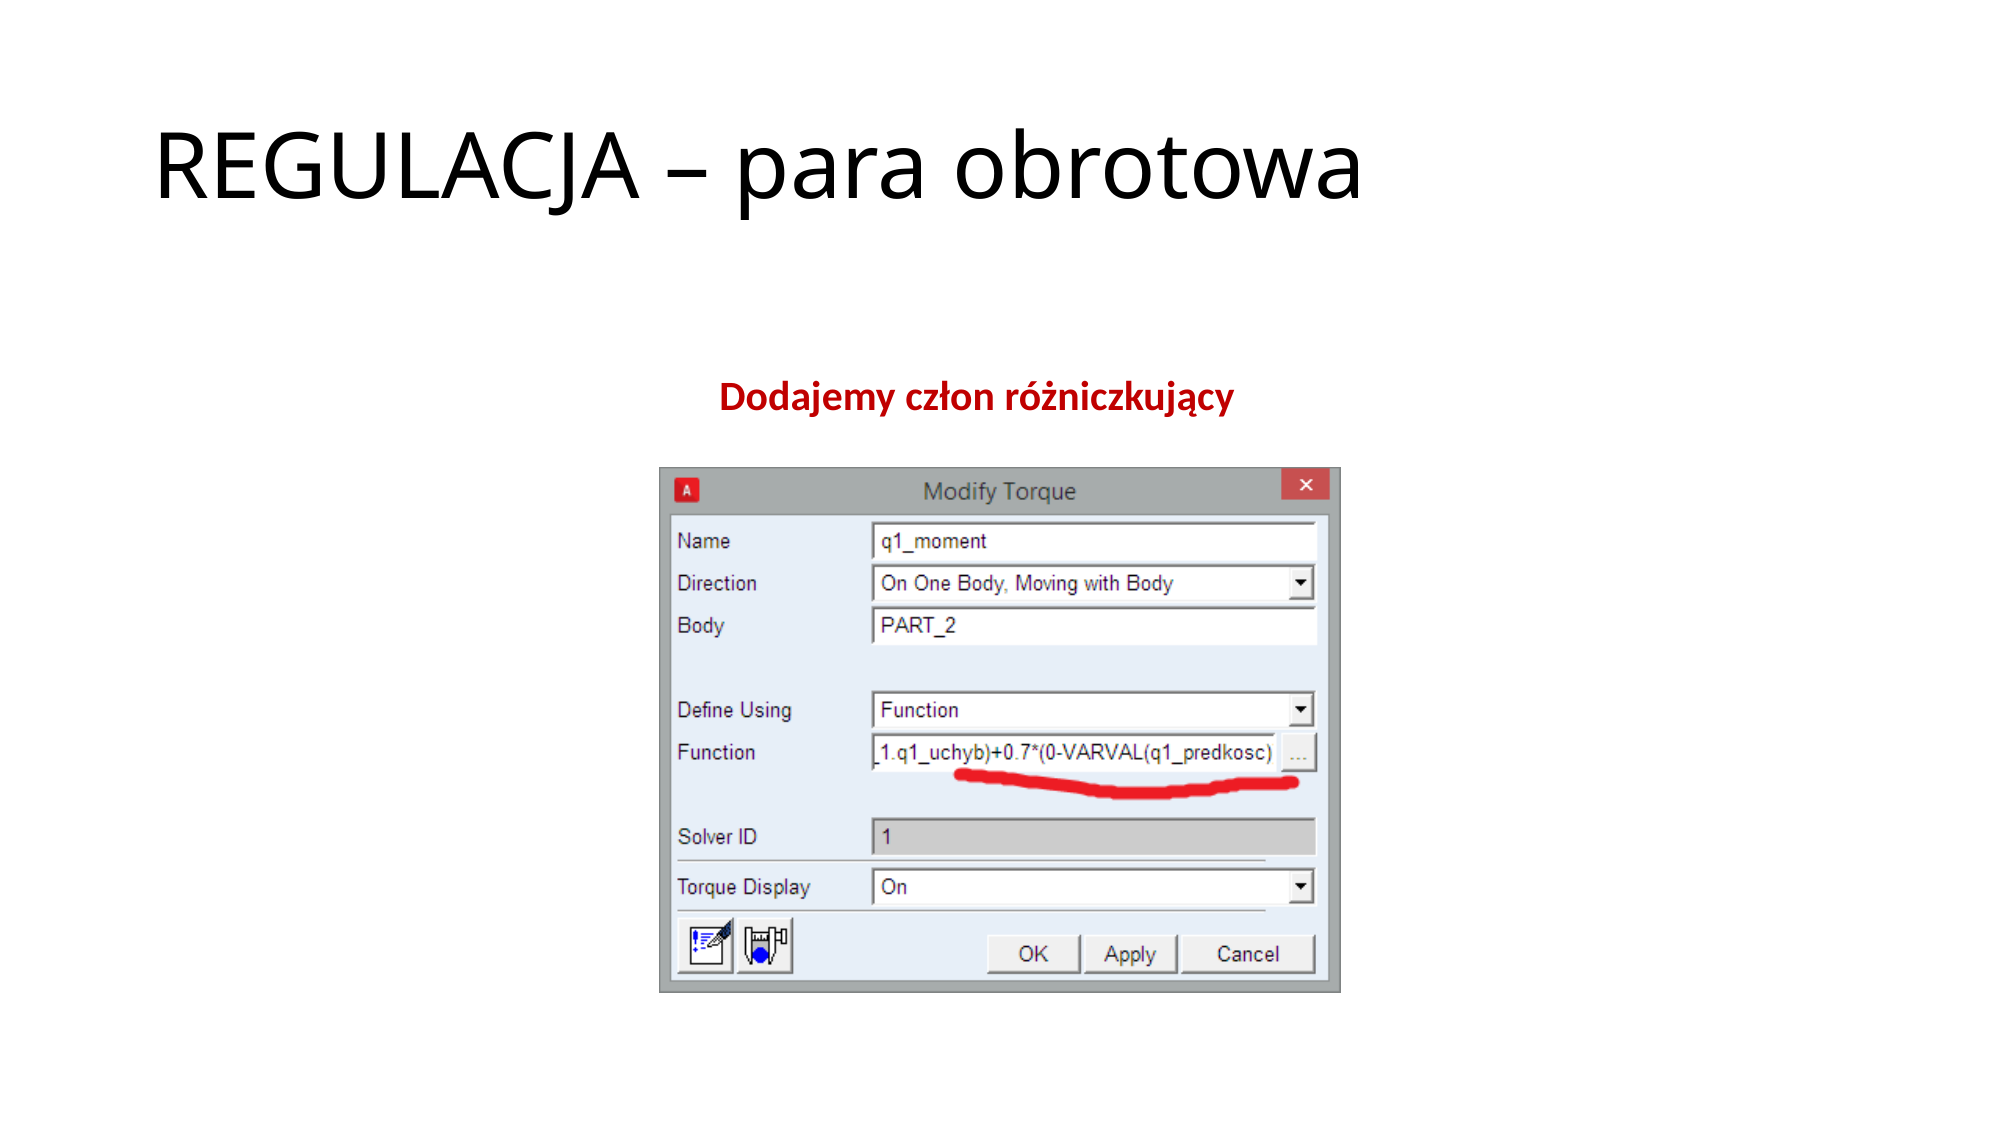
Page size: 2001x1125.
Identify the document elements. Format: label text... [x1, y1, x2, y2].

text_box Dodajemy człon różniczkujący [704, 361, 1544, 427]
title REGULACJA – para obrotowa [137, 59, 1863, 278]
picture [659, 467, 1341, 993]
